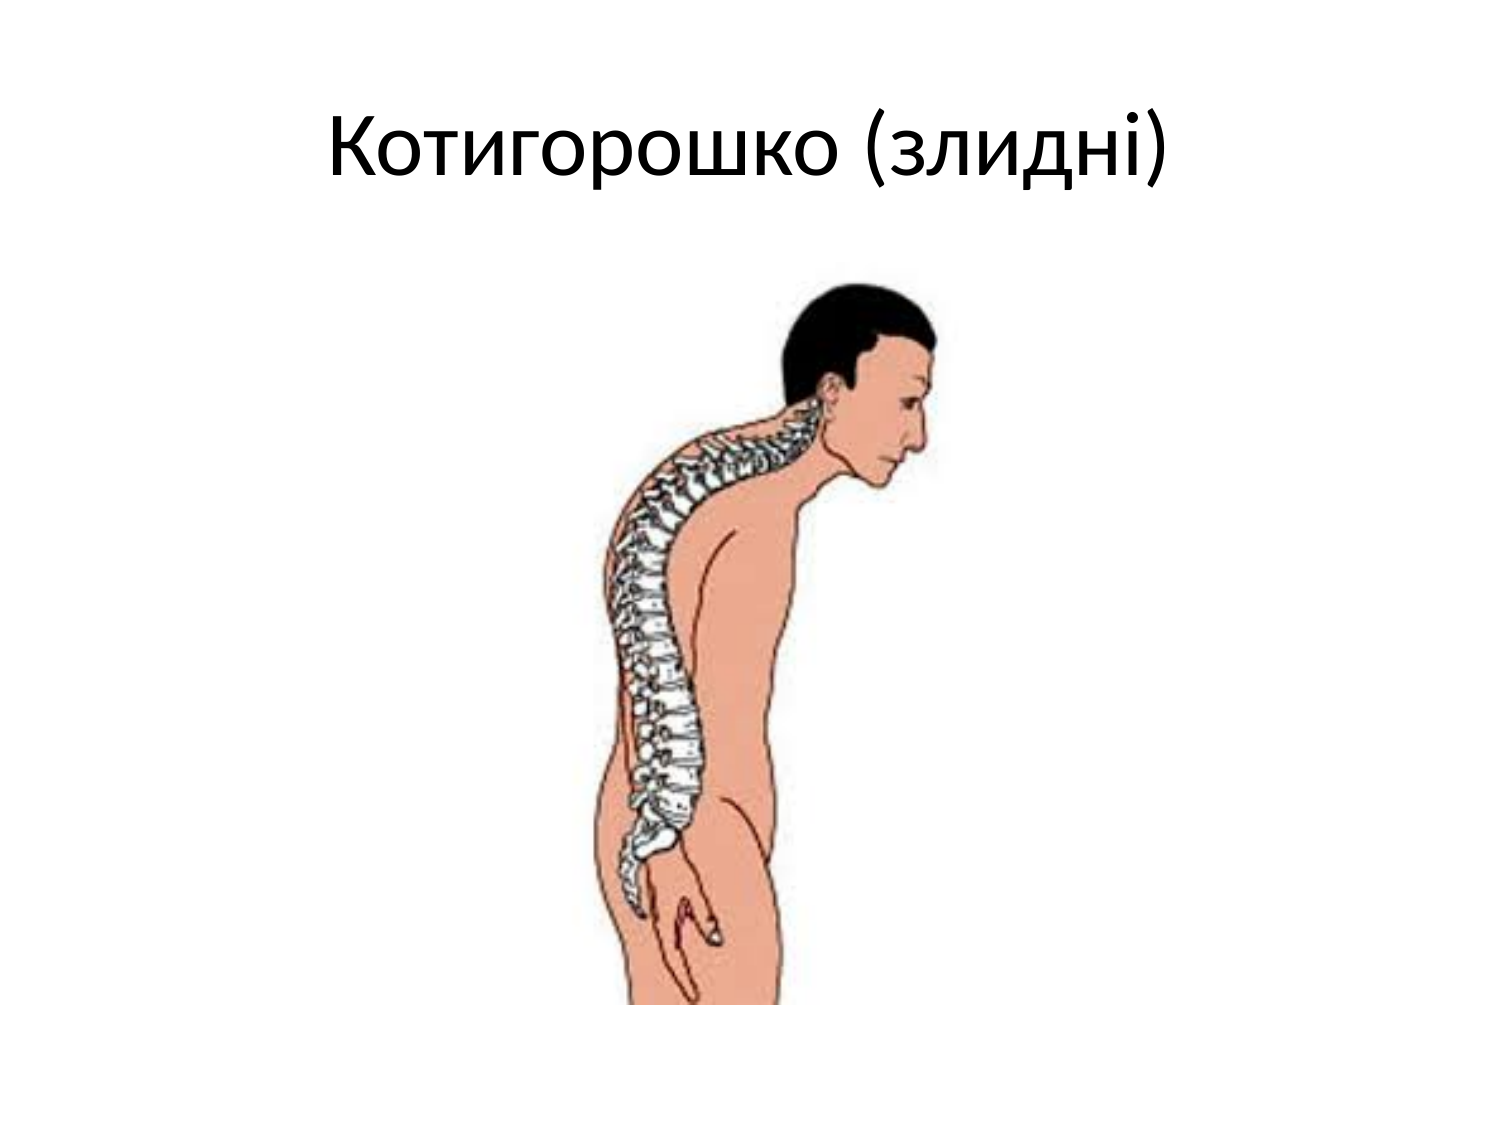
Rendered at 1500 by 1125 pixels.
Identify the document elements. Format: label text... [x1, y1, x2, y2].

title Котигорошко (злидні) [75, 45, 1425, 233]
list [74, 262, 1426, 1006]
